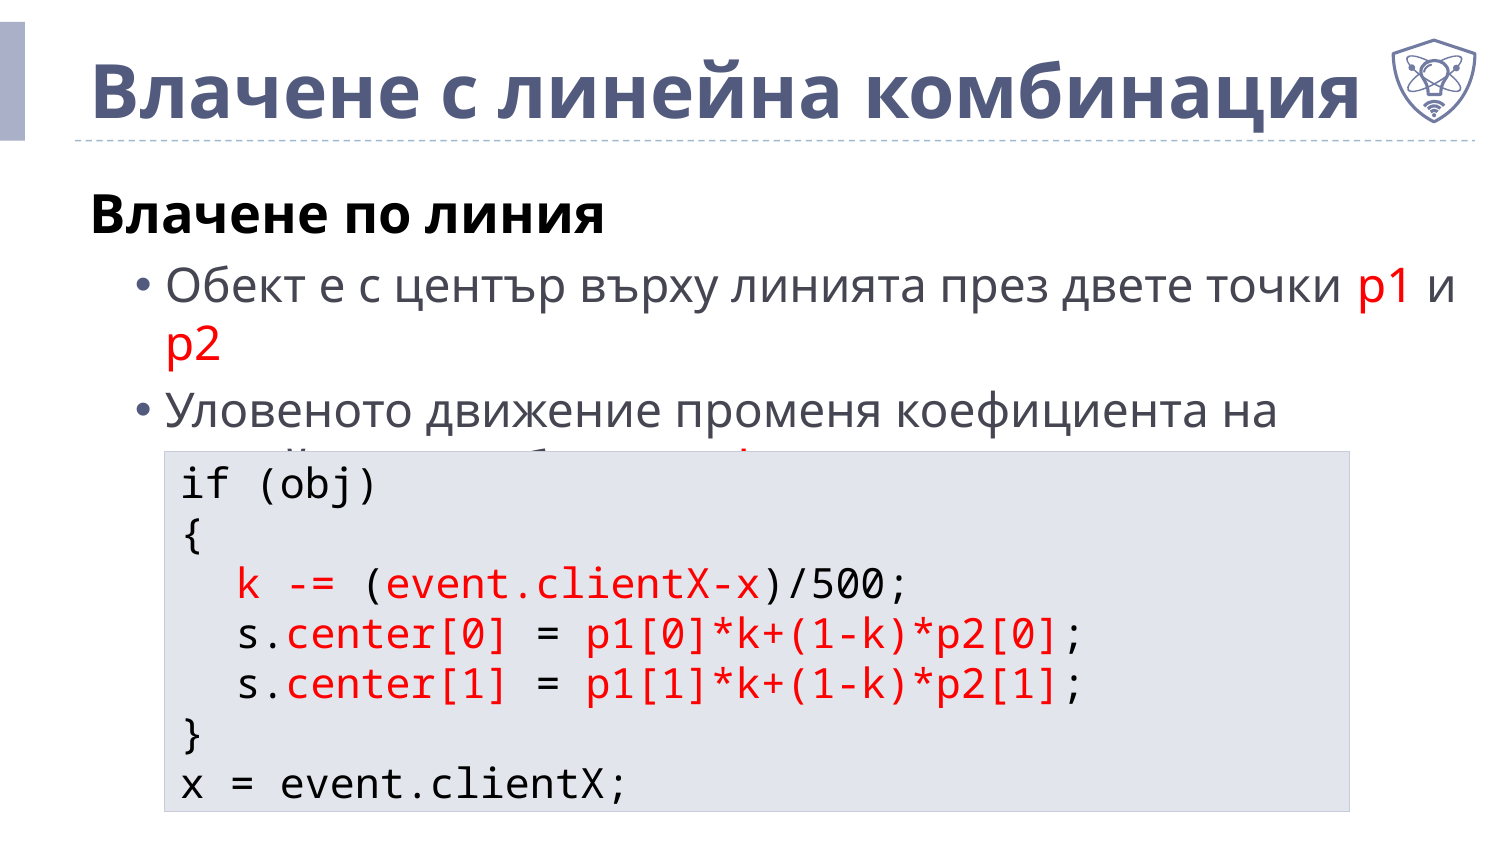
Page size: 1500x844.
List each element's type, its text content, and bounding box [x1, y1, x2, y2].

title Влачене с линейна комбинация [75, 18, 1475, 141]
text_box if (obj) { k -= (event.clientX-x)/500; s.center[0] = p1[0]*k+(1-k)*p2[0]; s.center[1] = p1[1]*k+(1-k)*p2[1]; } x = event.clientX; [164, 451, 1350, 812]
list Влачене по линия Обект е с център върху линията през двете точки p1 и p2 Уловеното движение променя коефициента на линейната комбинация k за намиране на новия център на обекта [75, 171, 1475, 835]
